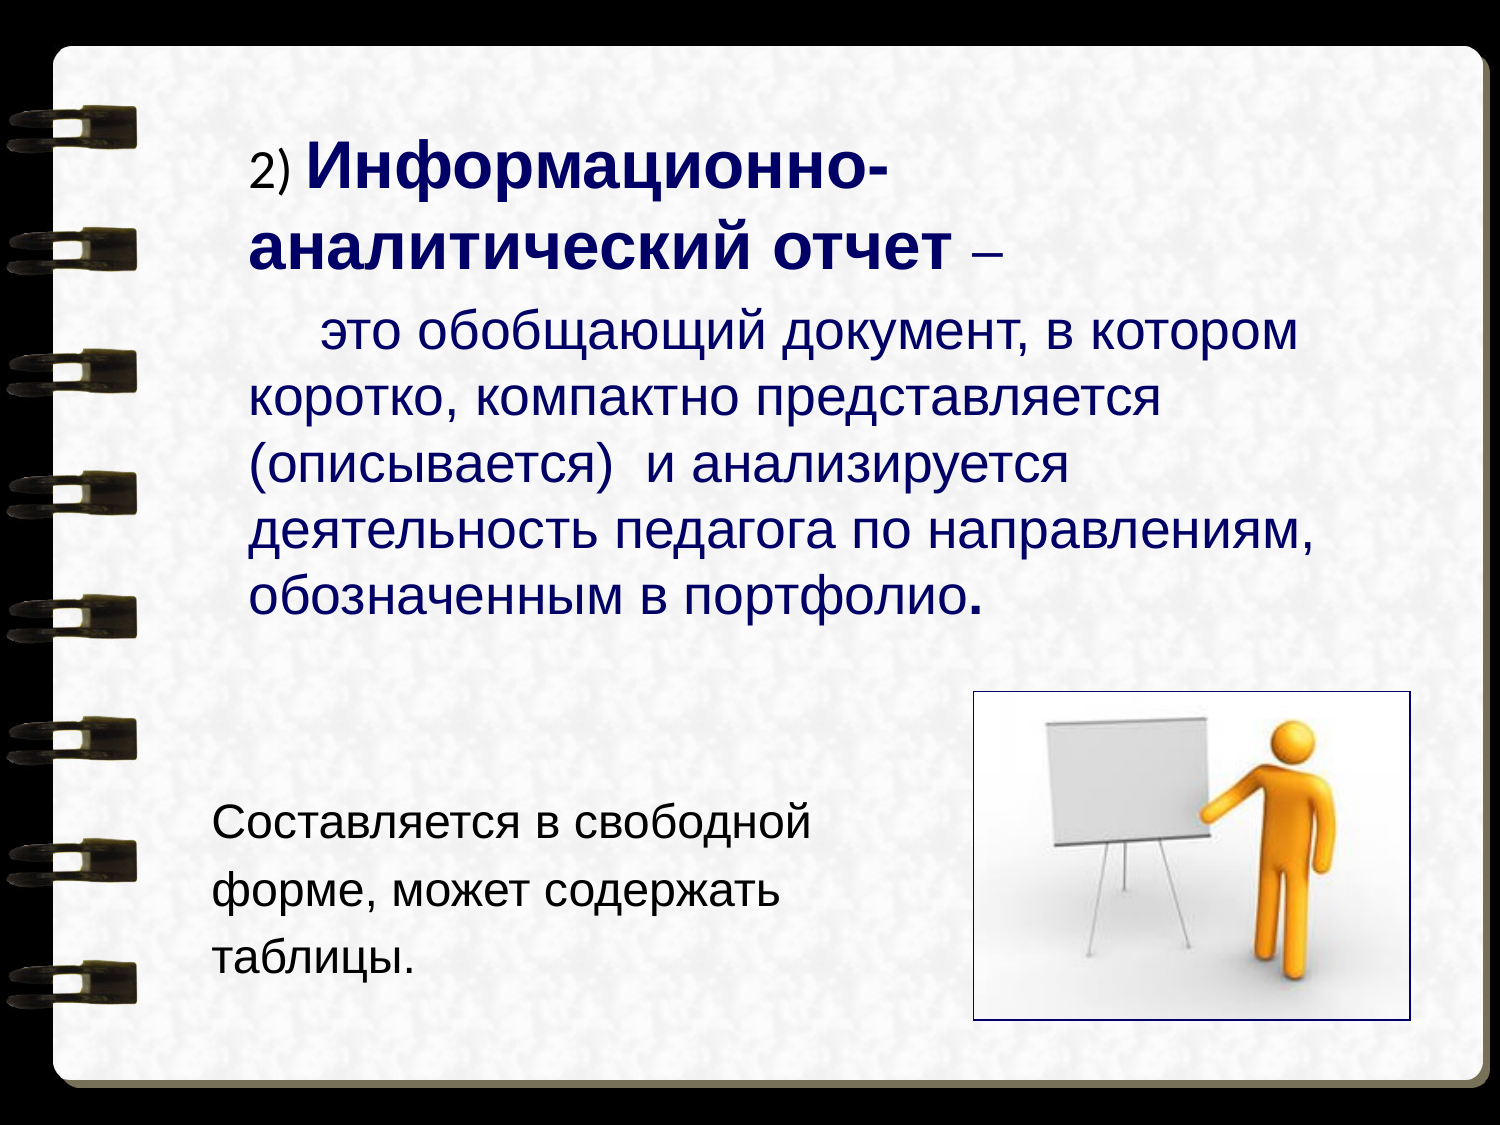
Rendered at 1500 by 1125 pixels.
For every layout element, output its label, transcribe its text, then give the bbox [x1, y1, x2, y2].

picture [0, 0, 1500, 1125]
list 2) Информационно- аналитический отчет – это обобщающий документ, в котором коротко, компактно представляется (описывается) и анализируется деятельность педагога по направлениям, обозначенным в портфолио. Составляется в свободной форме, может содержать таблицы. [183, 113, 1400, 1012]
